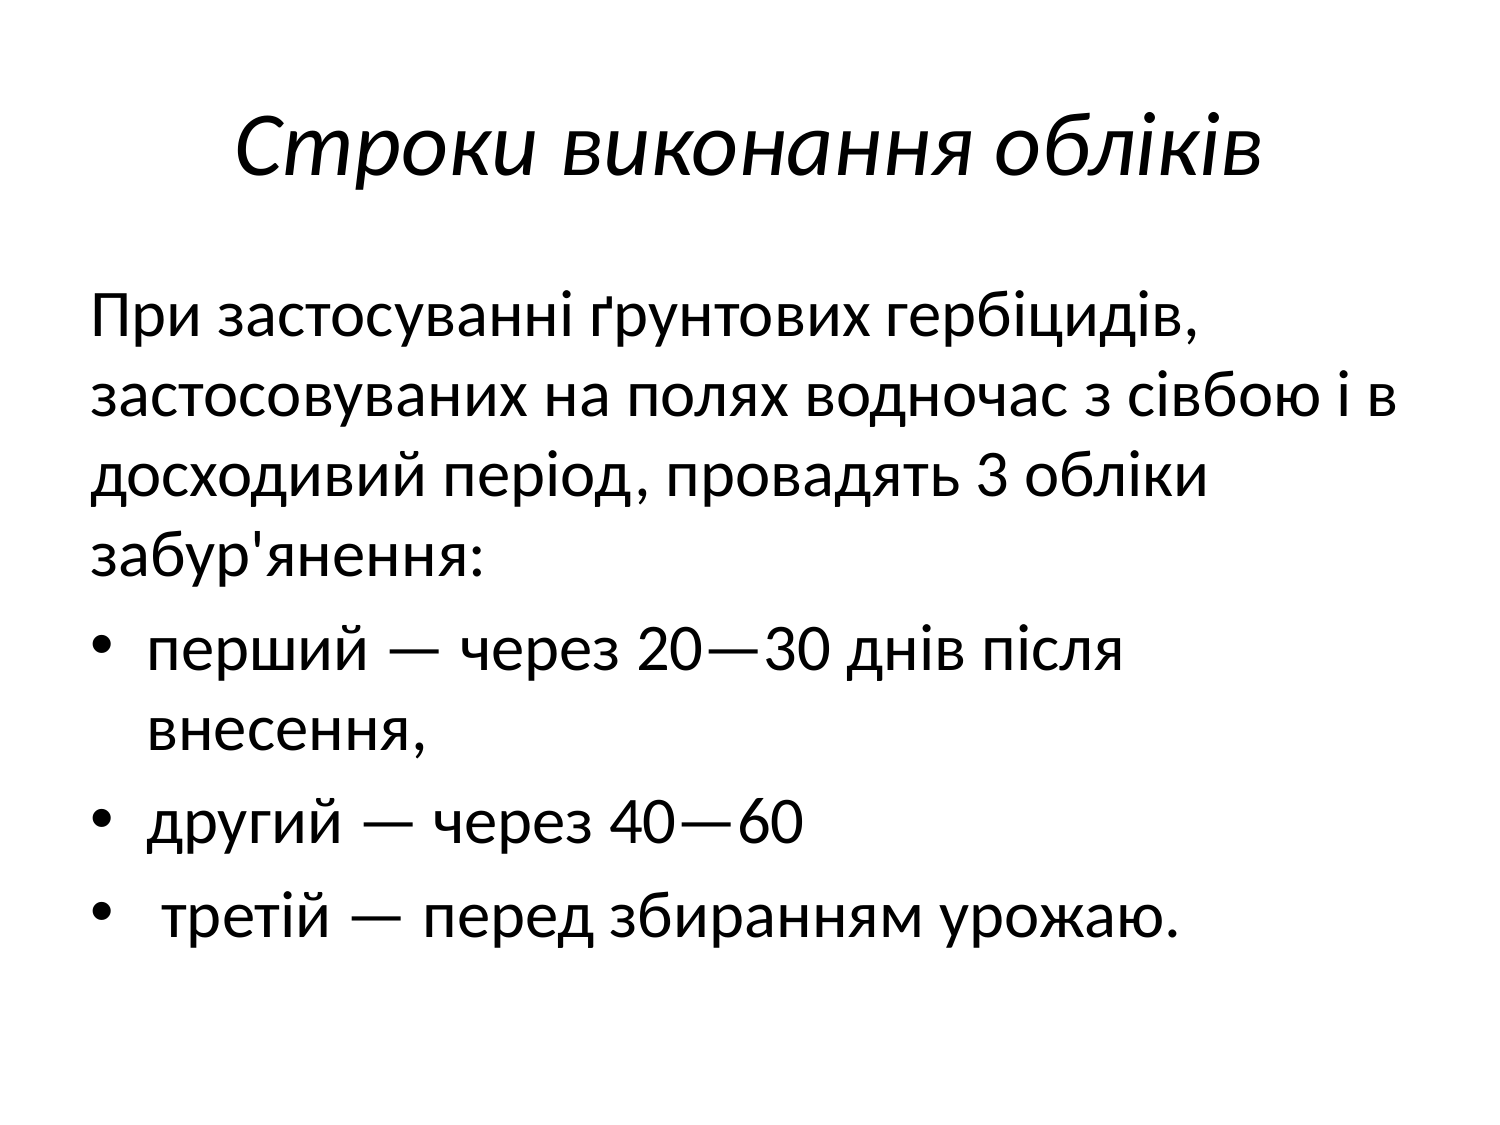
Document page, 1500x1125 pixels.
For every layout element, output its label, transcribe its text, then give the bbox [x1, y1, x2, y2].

title Строки виконання обліків [75, 45, 1425, 233]
list При застосуванні ґрунтових гербіцидів, застосовуваних на полях водночас з сівбою і в досходивий період, провадять 3 обліки забур'янення: перший — через 20—30 днів після внесення, другий — через 40—60 третій — перед збиранням урожаю. [75, 262, 1425, 1005]
